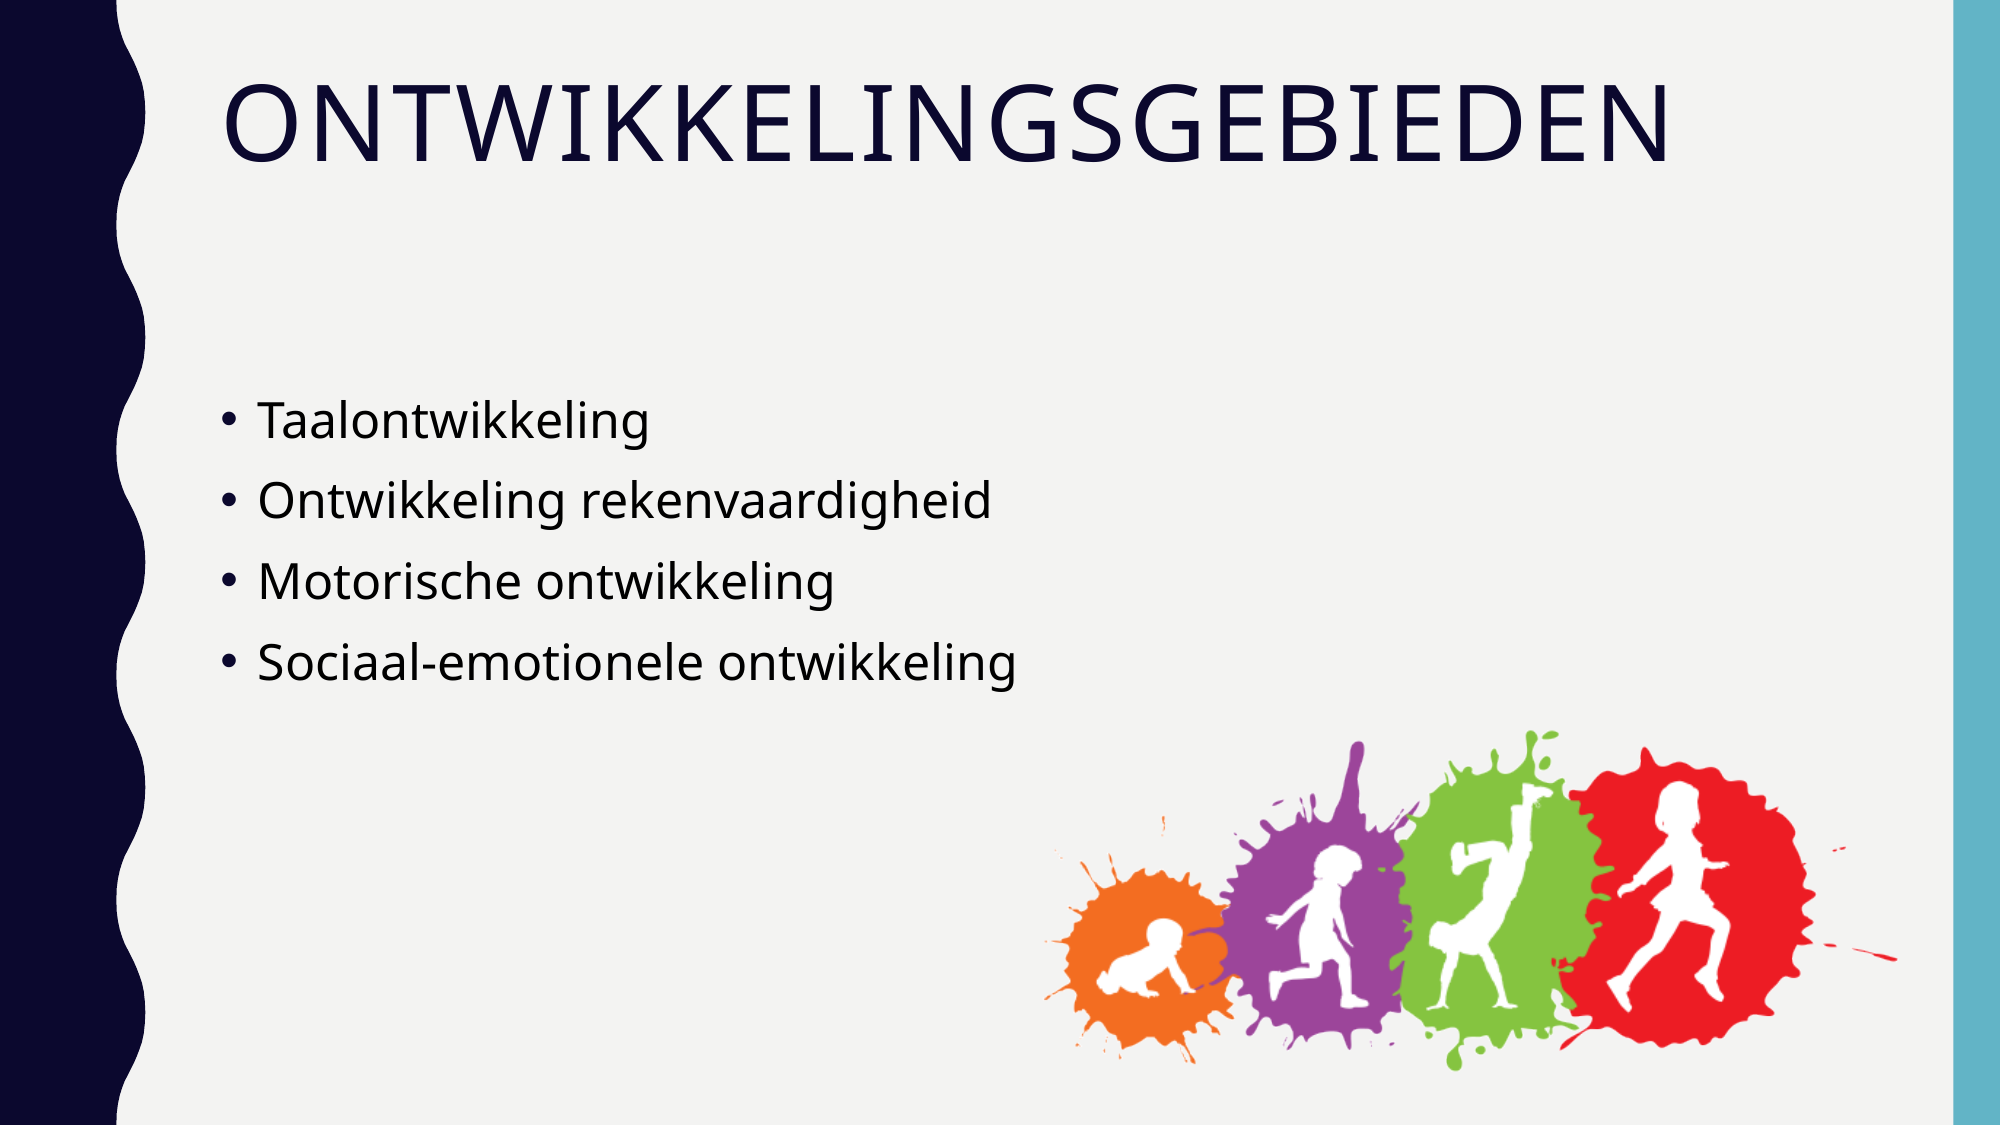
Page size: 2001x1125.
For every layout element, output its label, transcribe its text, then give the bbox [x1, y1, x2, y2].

picture [1024, 726, 1912, 1088]
title ontwikkelingsgebieden [205, 62, 1875, 308]
list Taalontwikkeling Ontwikkeling rekenvaardigheid Motorische ontwikkeling Sociaal-emotionele ontwikkeling [205, 375, 1875, 965]
